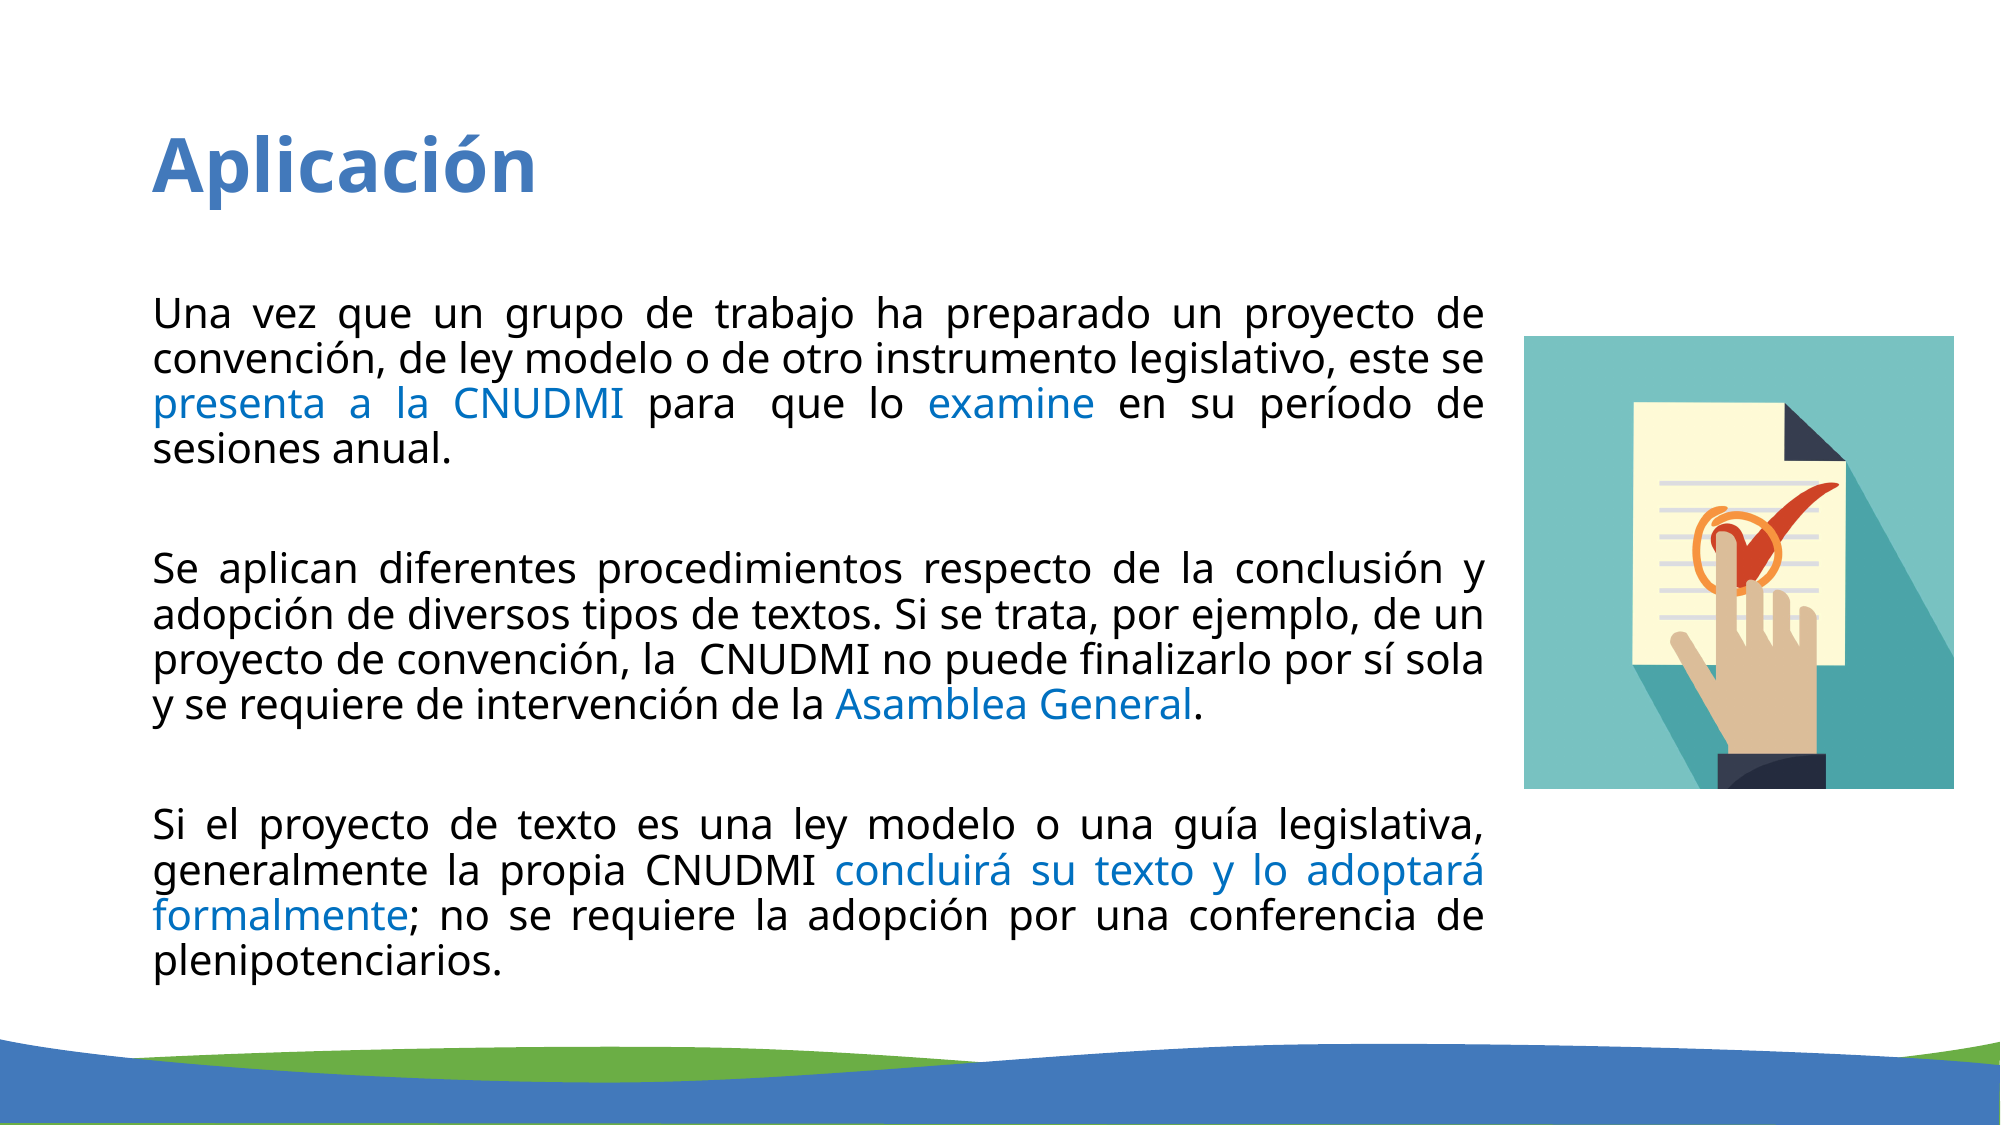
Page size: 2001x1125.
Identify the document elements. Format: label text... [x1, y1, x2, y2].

picture [1524, 336, 1954, 789]
title Aplicación [137, 59, 1863, 278]
list Una vez que un grupo de trabajo ha preparado un proyecto de convención, de ley modelo o de otro instrumento legislativo, este se presenta a la CNUDMI para que lo examine en su período de sesiones anual. Se aplican diferentes procedimientos respecto de la conclusión y adopción de diversos tipos de textos. Si se trata, por ejemplo, de un proyecto de convención, la CNUDMI no puede finalizarlo por sí sola y se requiere de intervención de la Asamblea General. Si el proyecto de texto es una ley modelo o una guía legislativa, generalmente la propia CNUDMI concluirá su texto y lo adoptará formalmente; no se requiere la adopción por una conferencia de plenipotenciarios. [137, 284, 1500, 999]
